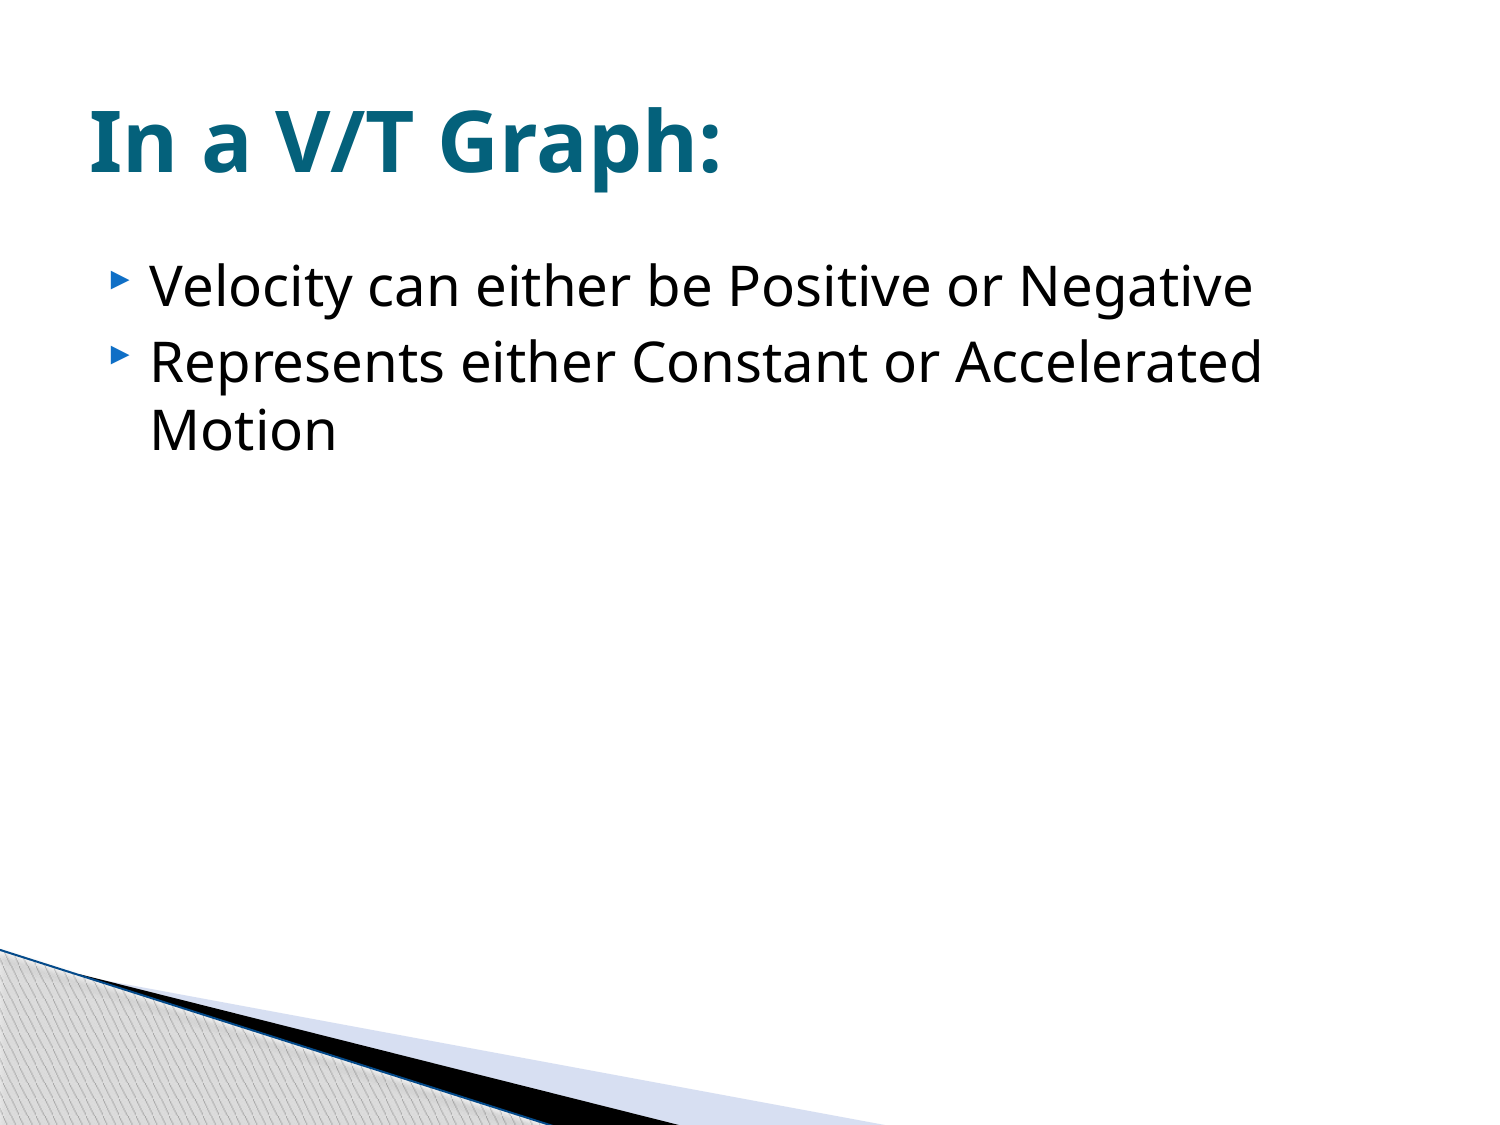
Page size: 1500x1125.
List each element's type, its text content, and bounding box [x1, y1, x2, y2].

title In a V/T Graph: [75, 45, 1425, 233]
list Velocity can either be Positive or Negative Represents either Constant or Accelerated Motion [75, 243, 1425, 986]
